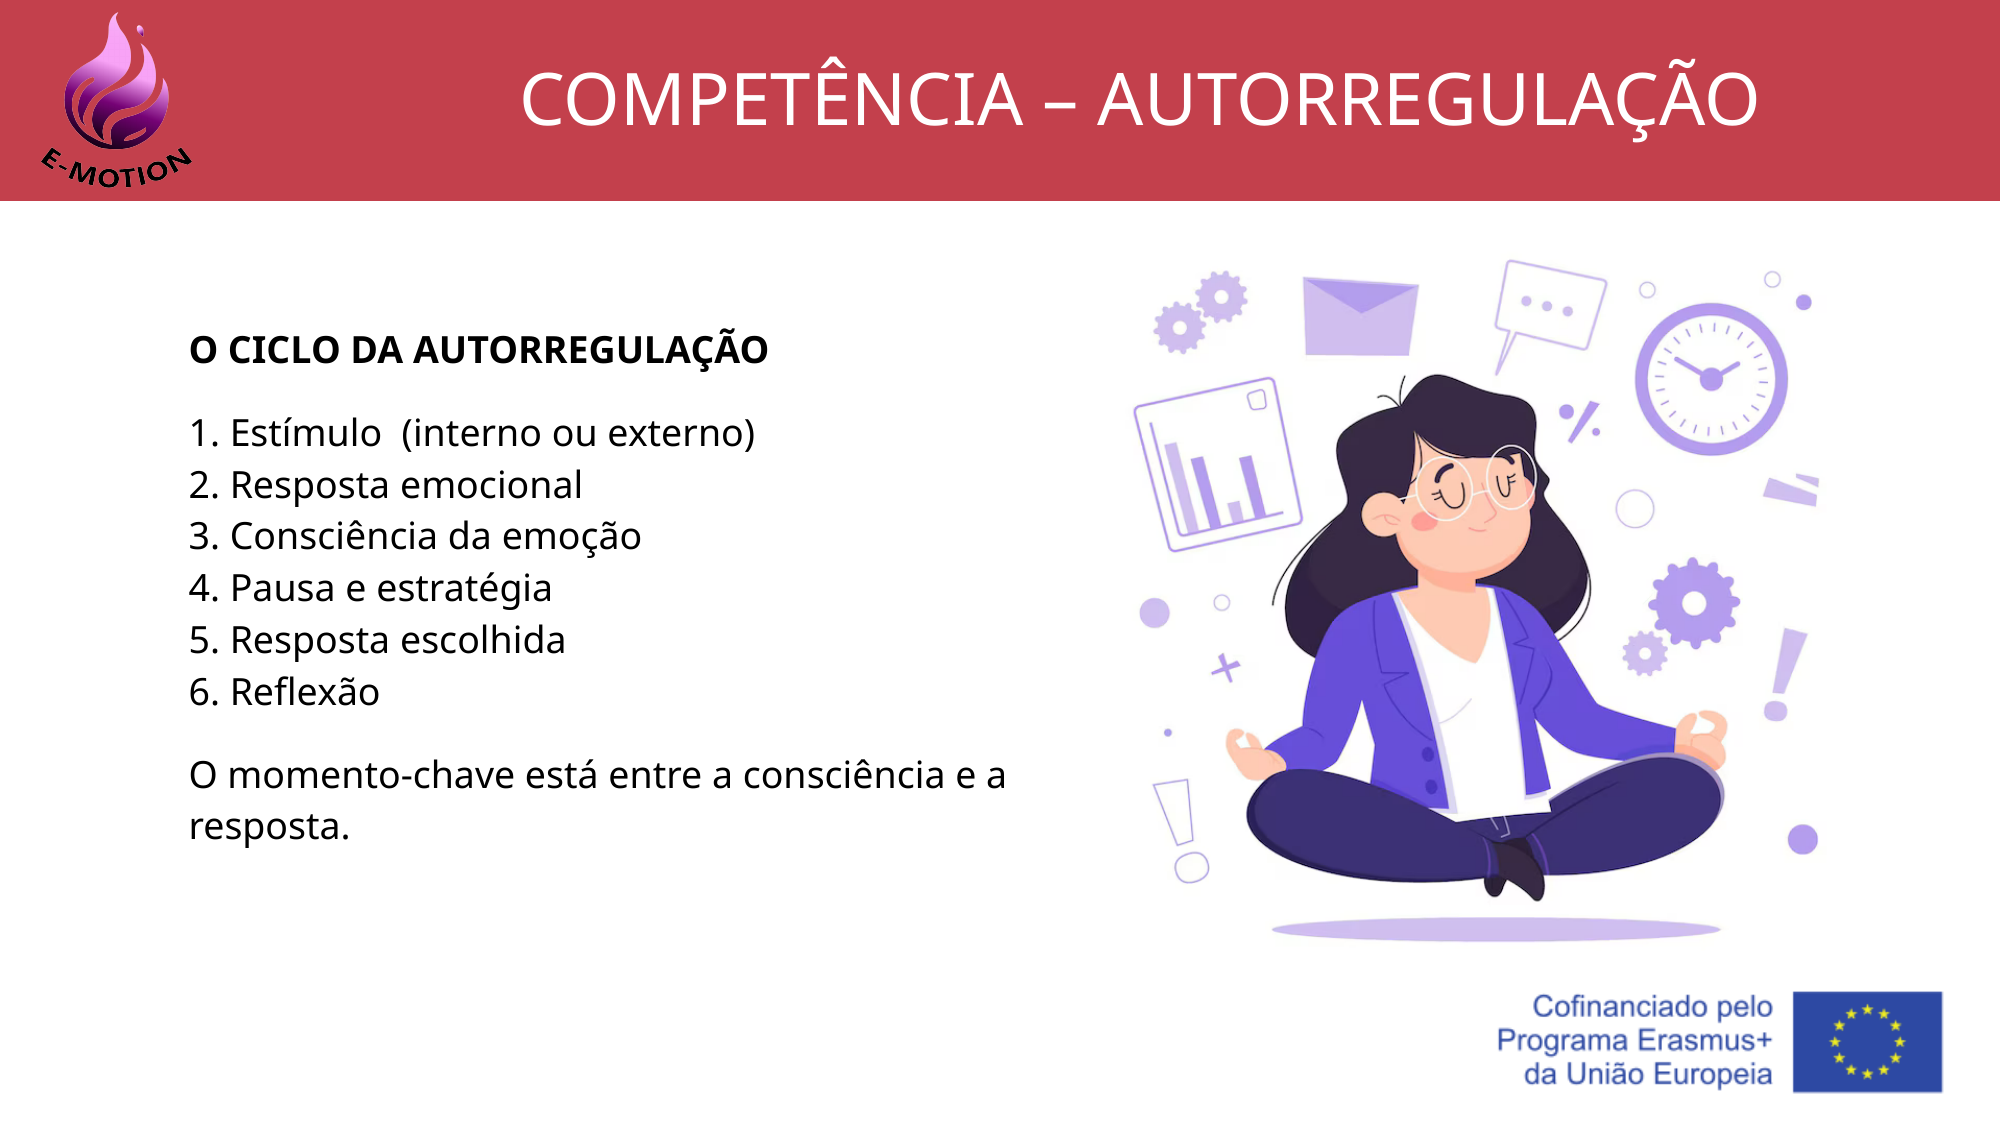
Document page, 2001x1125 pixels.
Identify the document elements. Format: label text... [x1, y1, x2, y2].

picture [0, 0, 253, 247]
text_box COMPETÊNCIA – AUTORREGULAÇÃO [289, 55, 1778, 207]
picture [1091, 212, 2000, 1125]
text_box O CICLO DA AUTORREGULAÇÃO 1. Estímulo (interno ou externo) 2. Resposta emocional 3. Consciência da emoção 4. Pausa e estratégia 5. Resposta escolhida 6. Reflexão O momento-chave está entre a consciência e a resposta. [173, 311, 1086, 932]
